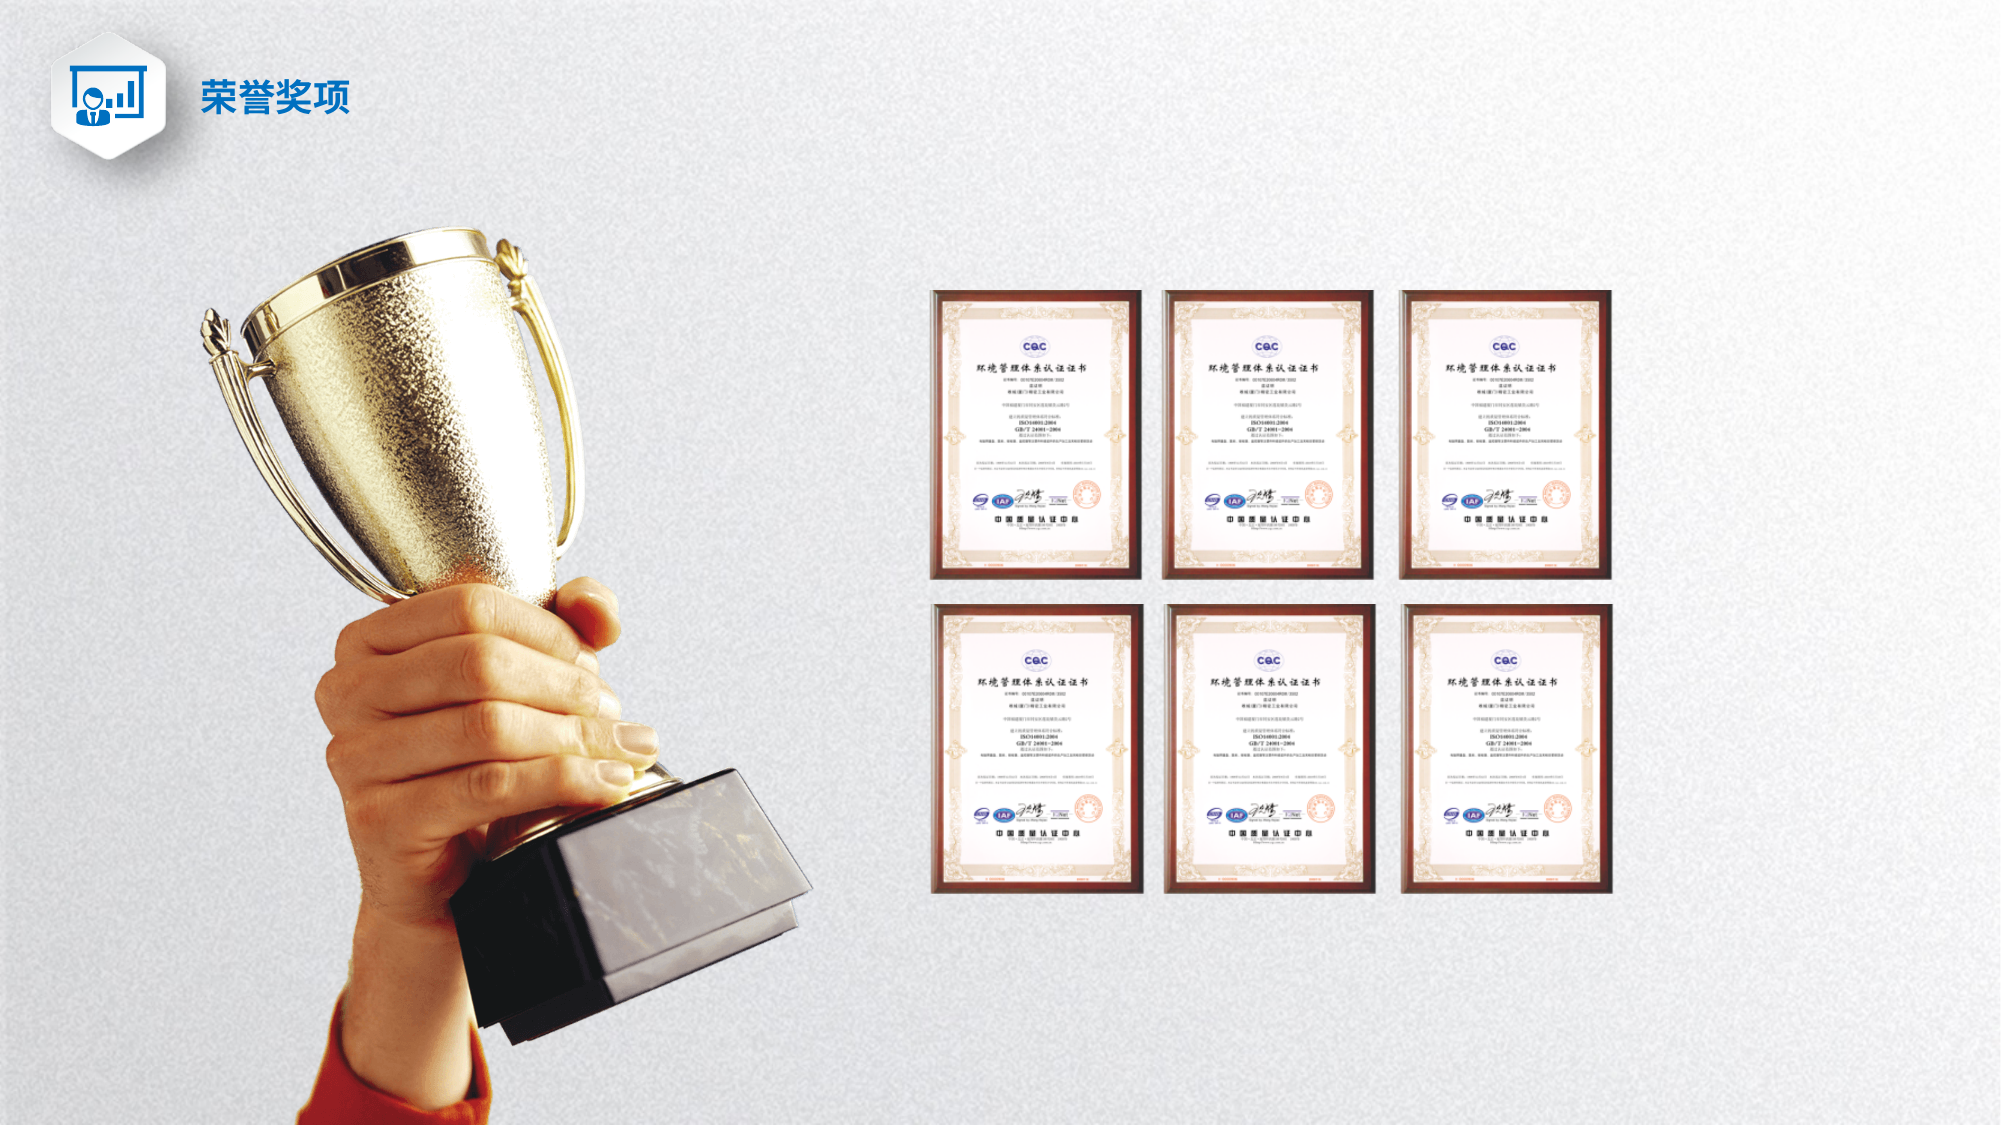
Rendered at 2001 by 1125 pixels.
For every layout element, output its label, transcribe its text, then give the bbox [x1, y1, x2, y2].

picture [0, 0, 2001, 1125]
text_box 荣誉奖项 [191, 66, 366, 127]
